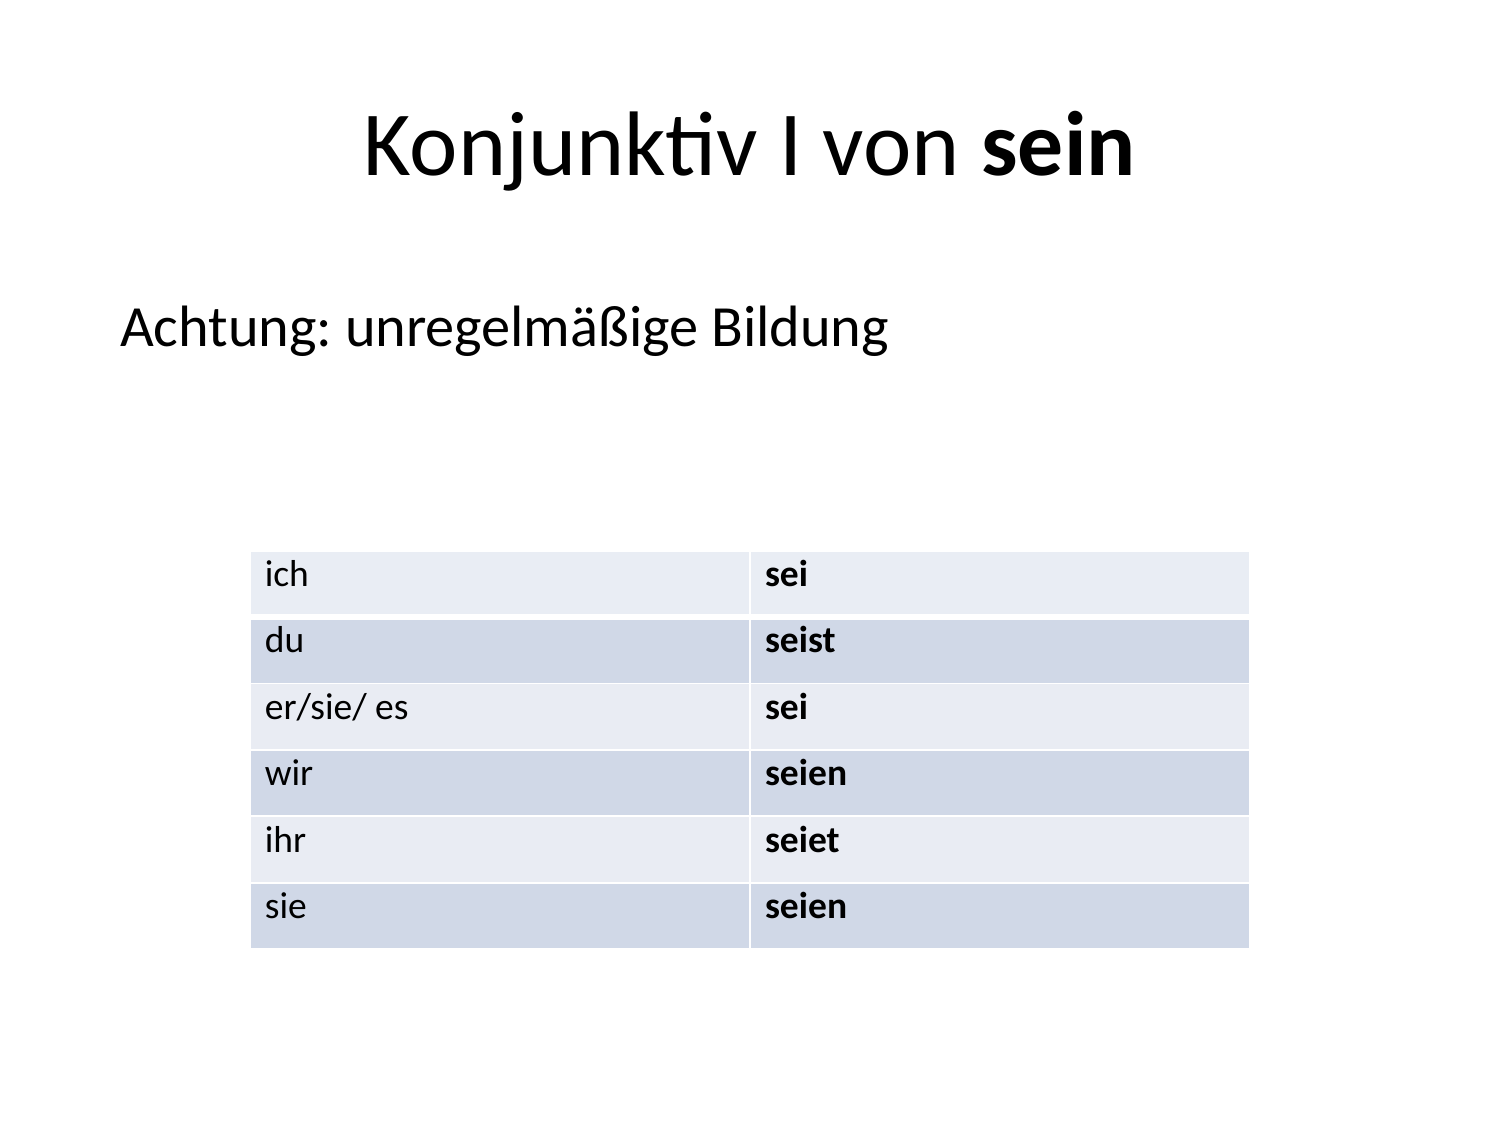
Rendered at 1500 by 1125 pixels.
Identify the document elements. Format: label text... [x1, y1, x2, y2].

table_cell seiet [751, 817, 1249, 882]
list [82, 269, 1432, 1012]
table_cell seien [751, 751, 1249, 815]
table_cell wir [251, 751, 749, 815]
table_cell sie [251, 884, 749, 948]
table_cell ihr [251, 817, 749, 882]
table_cell seien [751, 884, 1249, 948]
table_cell er/sie/ es [251, 684, 749, 749]
text_box Achtung: unregelmäßige Bildung [105, 281, 1301, 366]
table_cell sei [751, 684, 1249, 749]
table_cell du [251, 620, 749, 683]
table_cell seist [751, 620, 1249, 683]
title Konjunktiv I von sein [75, 45, 1425, 233]
table_header sei [751, 552, 1249, 614]
table_header ich [251, 552, 749, 614]
